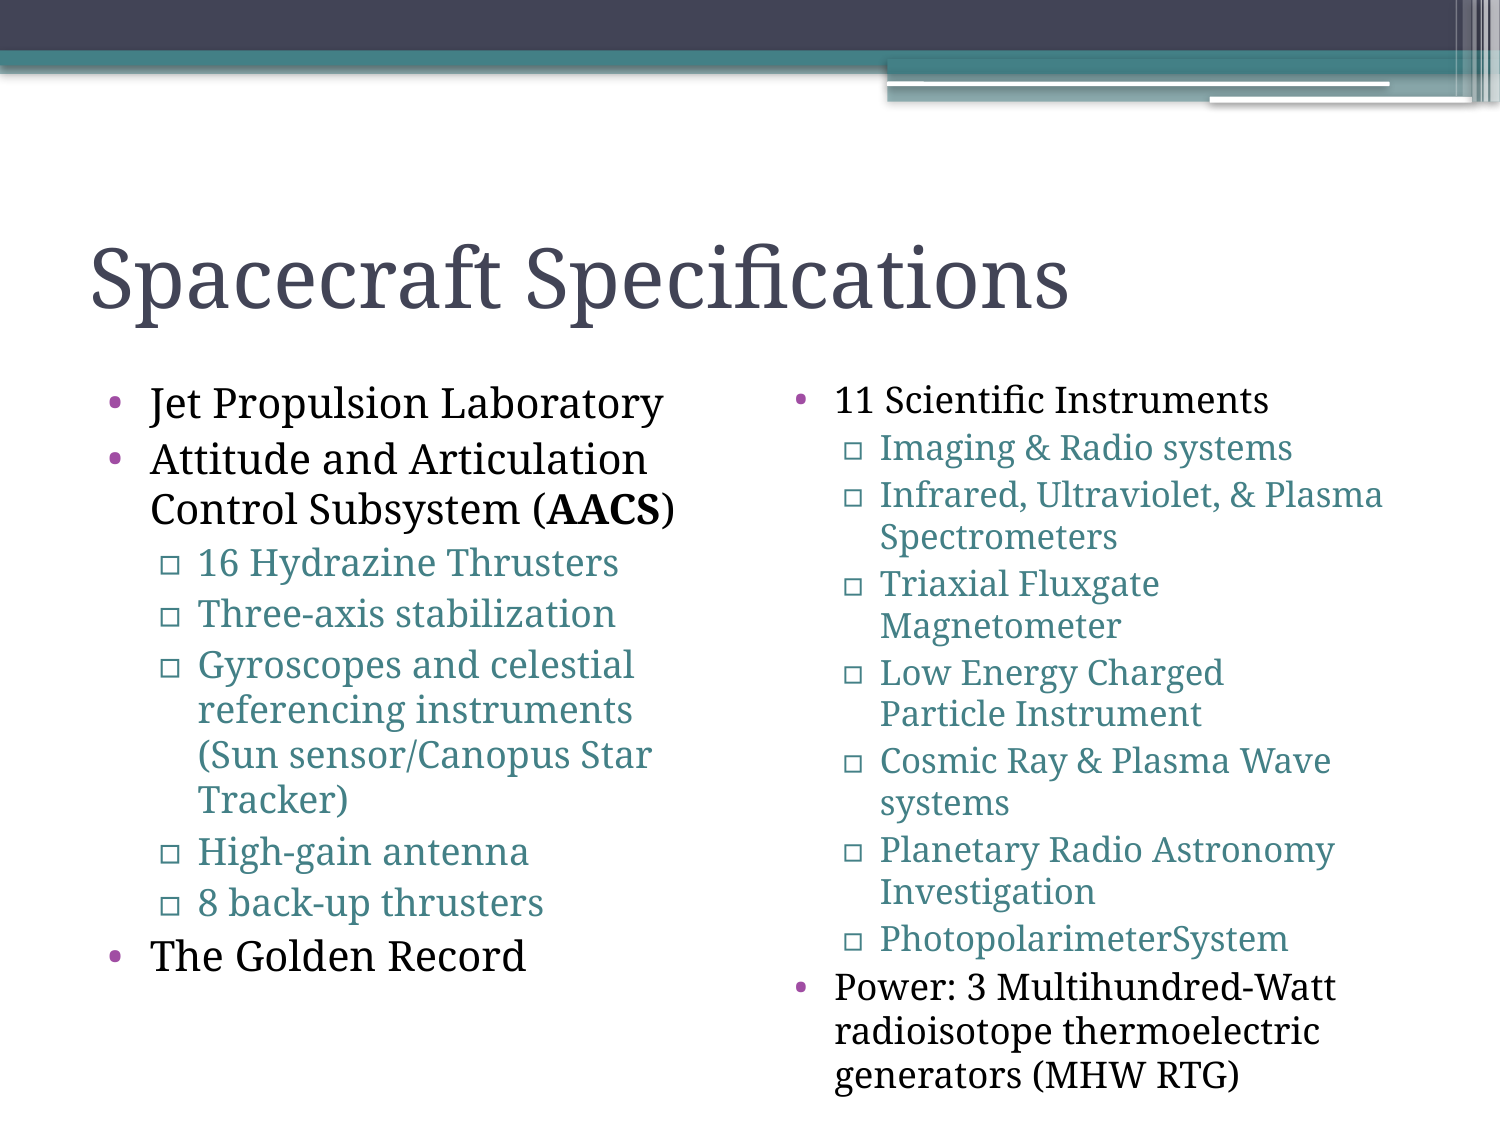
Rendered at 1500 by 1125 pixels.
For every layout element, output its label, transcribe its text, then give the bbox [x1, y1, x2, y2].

list Jet Propulsion Laboratory Attitude and Articulation Control Subsystem (AACS) 16 Hydrazine Thrusters Three-axis stabilization Gyroscopes and celestial referencing instruments (Sun sensor/Canopus Star Tracker) High-gain antenna 8 back-up thrusters The Golden Record [75, 368, 738, 1112]
list 11 Scientific Instruments Imaging & Radio systems Infrared, Ultraviolet, & Plasma Spectrometers Triaxial Fluxgate Magnetometer Low Energy Charged Particle Instrument Cosmic Ray & Plasma Wave systems Planetary Radio Astronomy Investigation PhotopolarimeterSystem Power: 3 Multihundred-Watt radioisotope thermoelectric generators (MHW RTG) [762, 368, 1425, 1112]
title Spacecraft Specifications [75, 187, 1425, 363]
